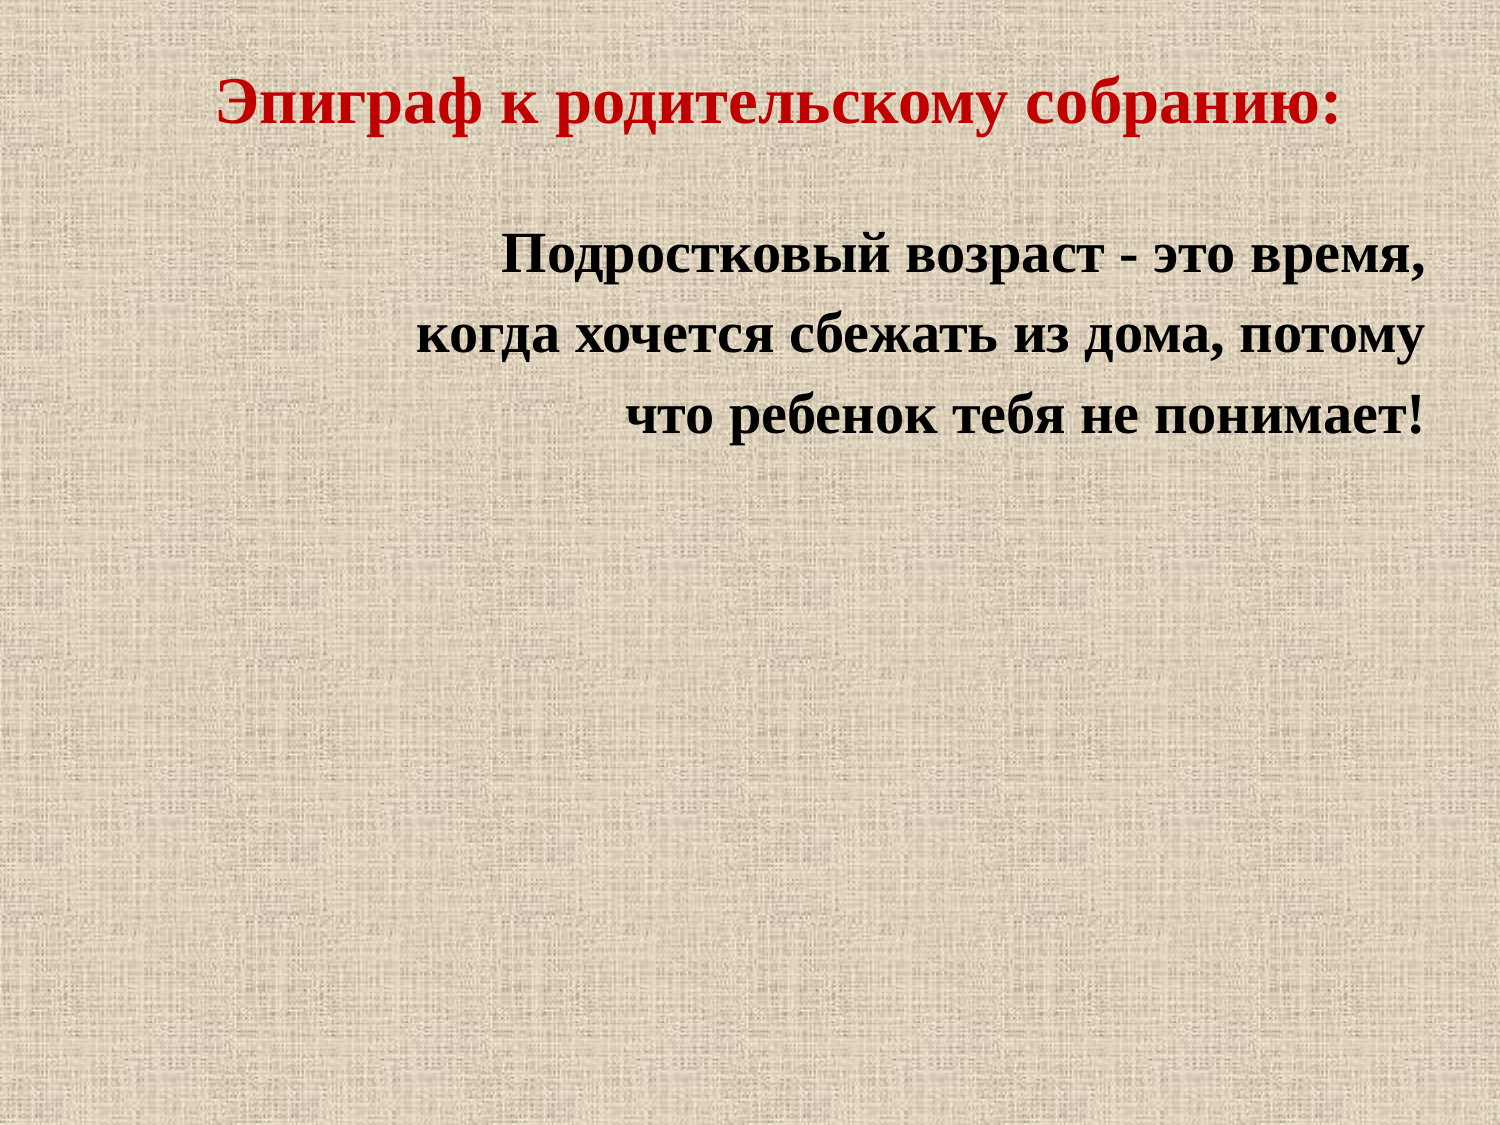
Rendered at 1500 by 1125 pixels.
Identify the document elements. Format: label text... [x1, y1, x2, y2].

picture [0, 0, 1500, 1125]
text_box Подростковый возраст - это время, когда хочется сбежать из дома, потому что ребенок тебя не понимает! [371, 196, 1441, 453]
text_box Эпиграф к родительскому собранию: [199, 49, 1360, 145]
